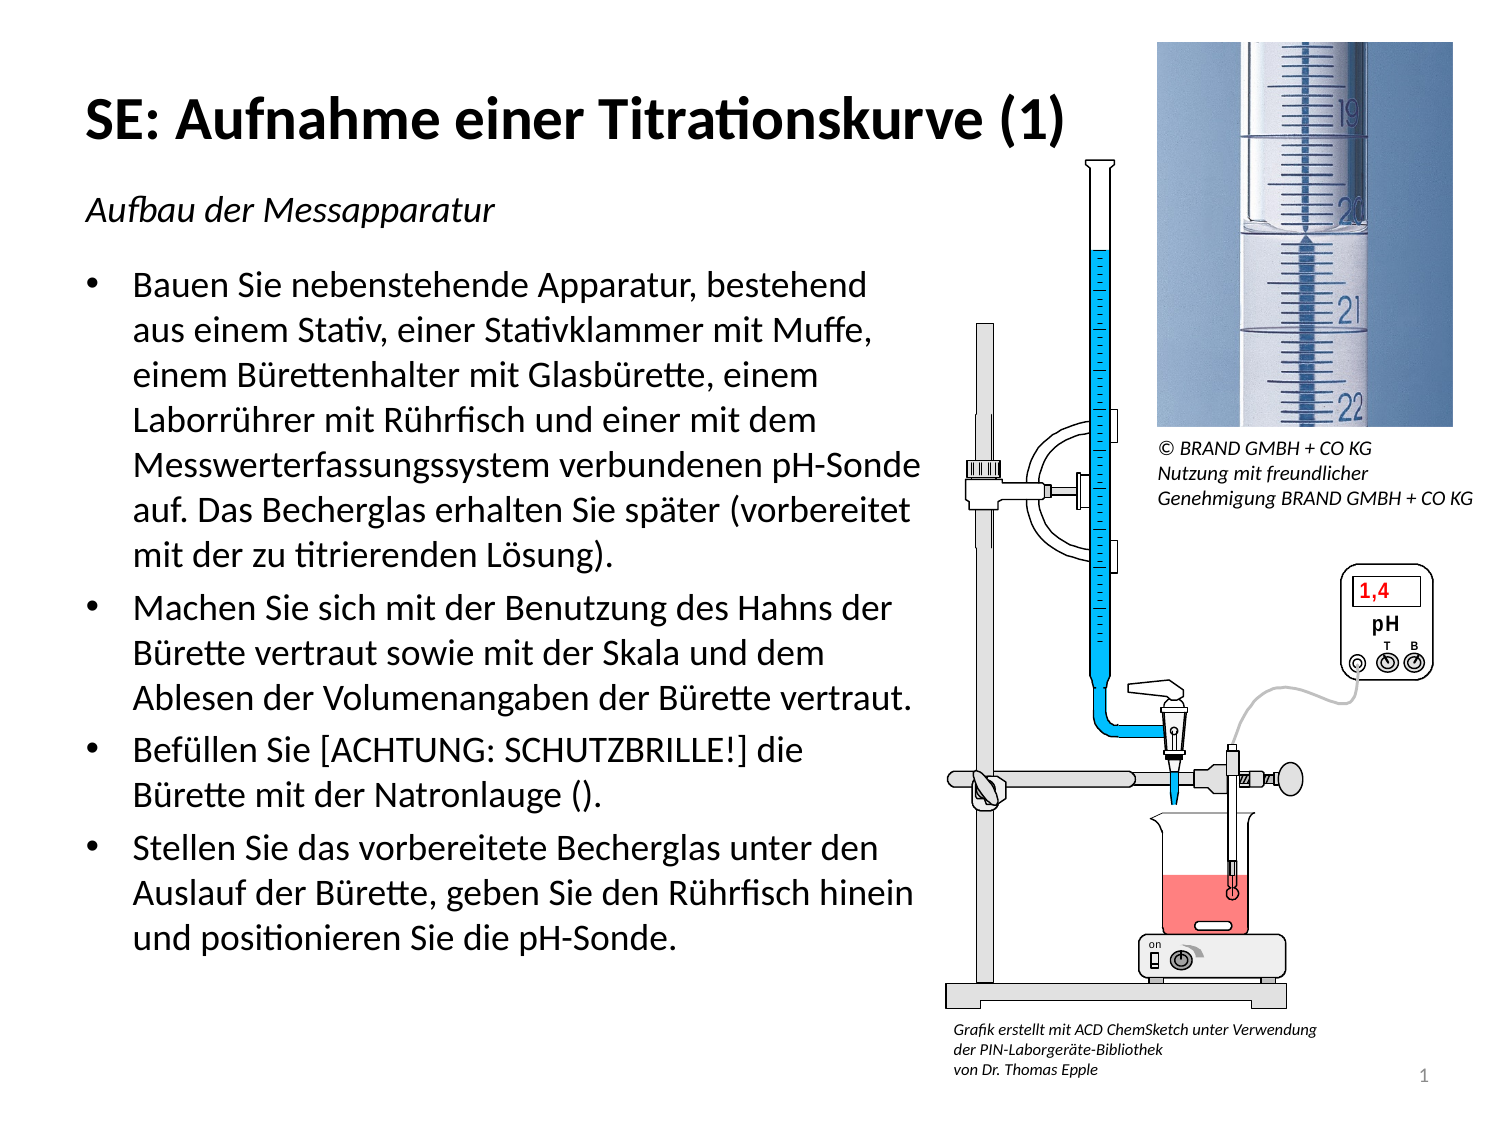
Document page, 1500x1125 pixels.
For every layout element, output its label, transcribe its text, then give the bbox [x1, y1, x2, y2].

title SE: Aufnahme einer Titrationskurve (1) [70, 70, 1151, 160]
slide_number 1 [1311, 1051, 1430, 1087]
text_box © BRAND GMBH + CO KG Nutzung mit freundlicher Genehmigung BRAND GMBH + CO KG [1440, 427, 1500, 542]
picture [1156, 42, 1453, 427]
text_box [938, 157, 1436, 1012]
text_box Grafik erstellt mit ACD ChemSketch unter Verwendung der PIN-Laborgeräte-Bibliothek von Dr. Thomas Epple [938, 1020, 1335, 1086]
